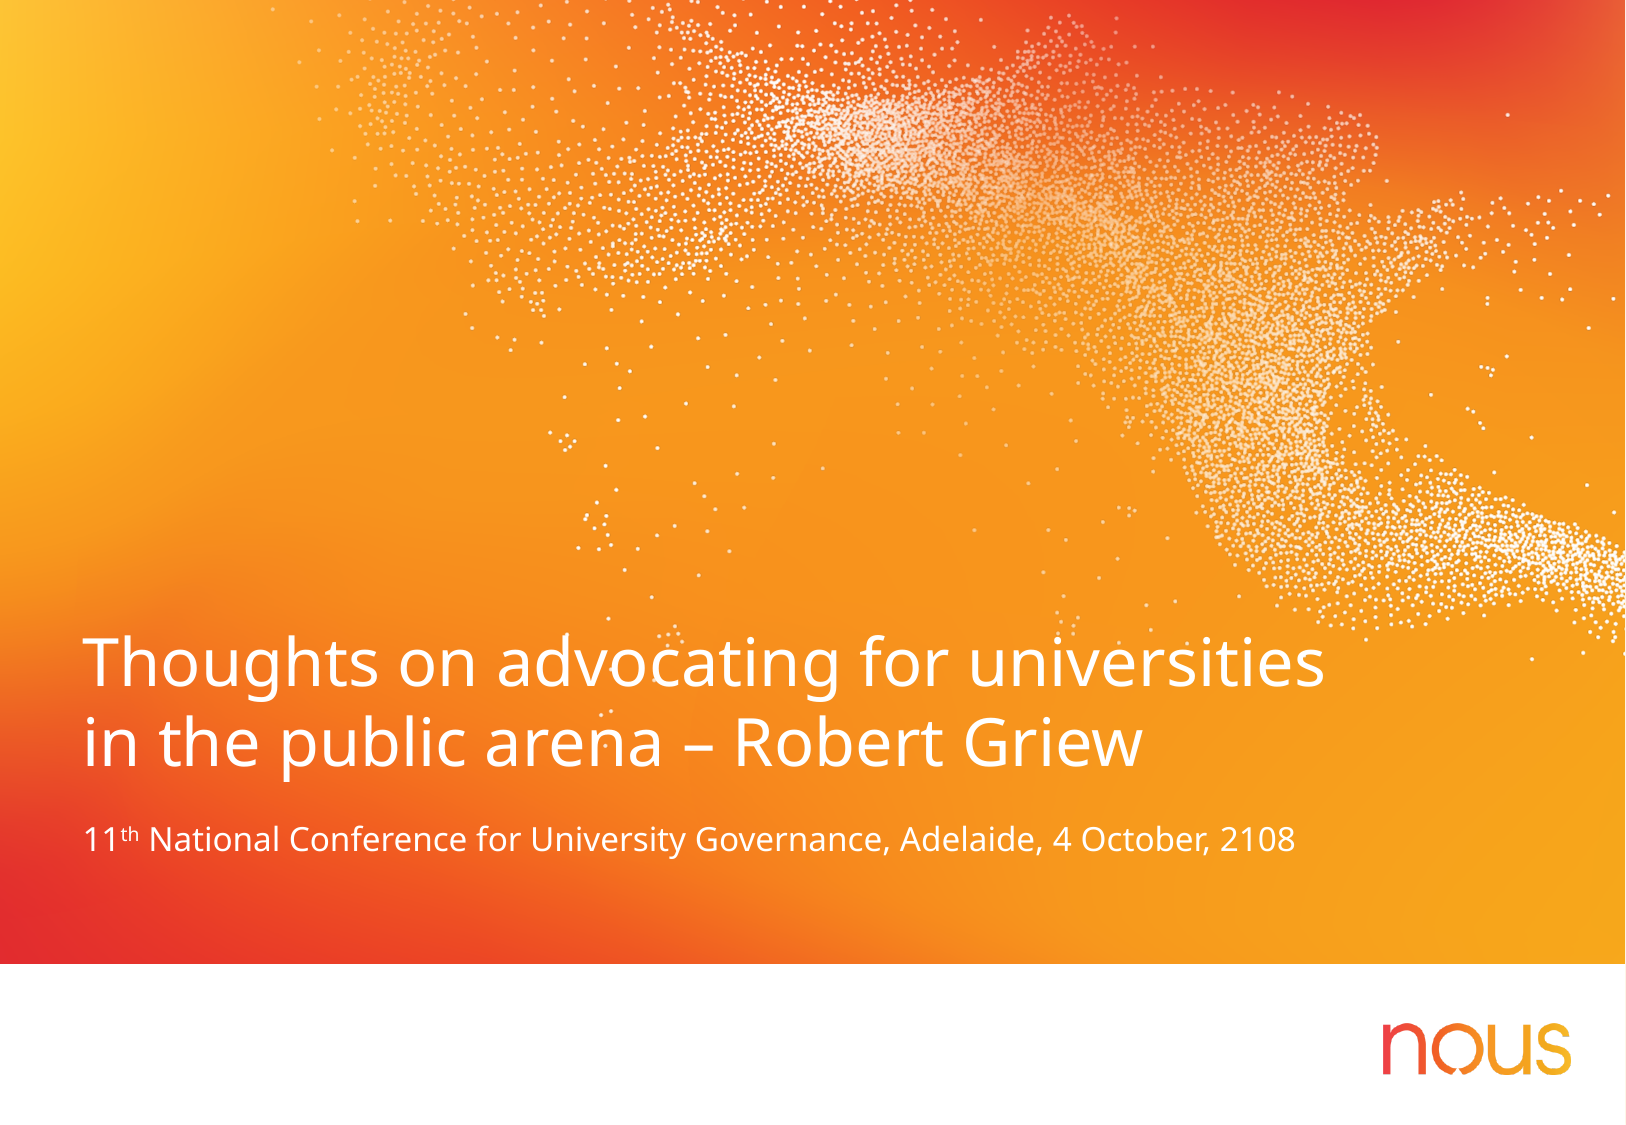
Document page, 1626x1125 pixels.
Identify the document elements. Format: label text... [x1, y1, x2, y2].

picture [1383, 1023, 1571, 1075]
list Thoughts on advocating for universities in the public arena – Robert Griew [82, 609, 1333, 787]
picture [0, 0, 1626, 964]
list 11th National Conference for University Governance, Adelaide, 4 October, 2108 [82, 810, 1333, 894]
